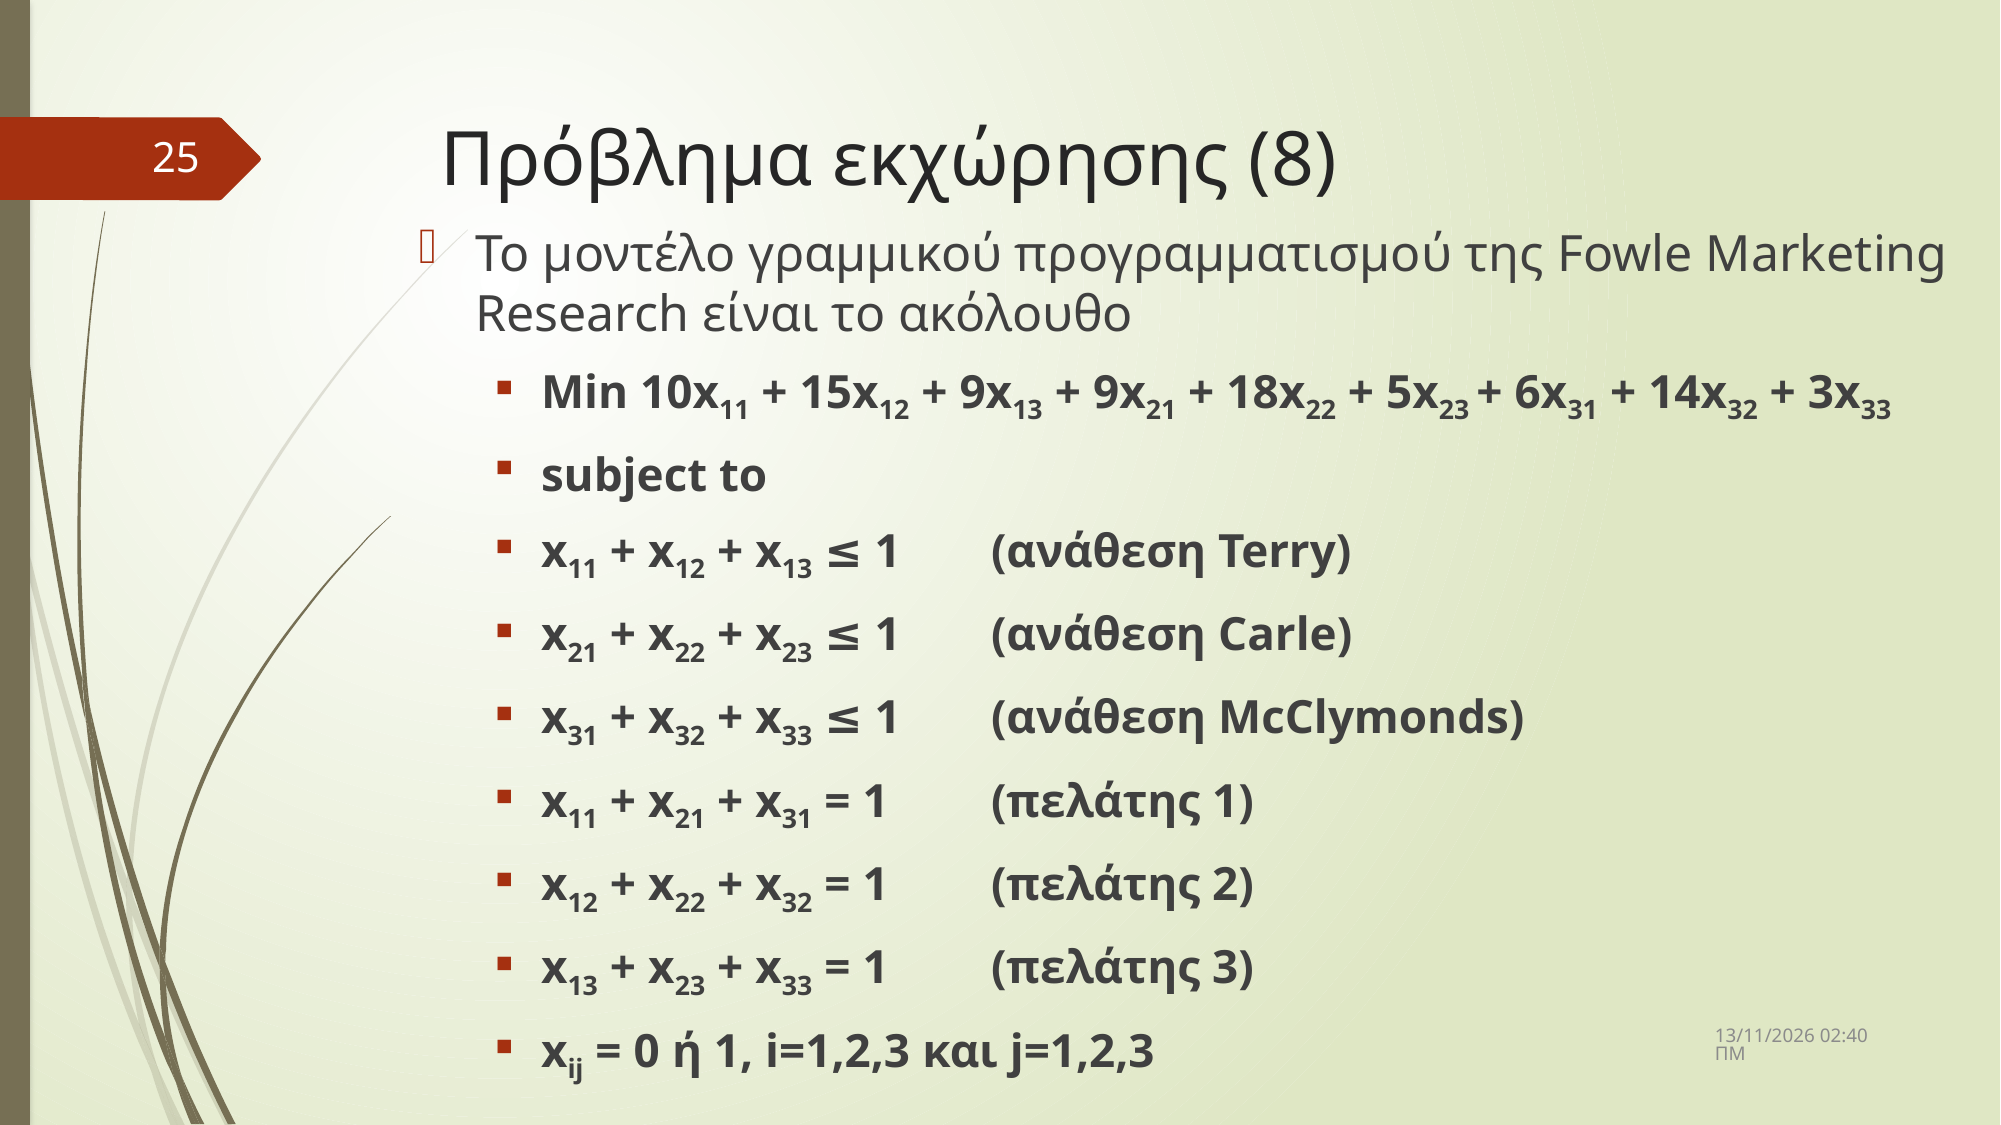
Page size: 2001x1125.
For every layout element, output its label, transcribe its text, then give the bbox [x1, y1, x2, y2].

list Το μοντέλο γραμμικού προγραμματισμού της Fowle Marketing Research είναι το ακόλουθο Min 10x11 + 15x12 + 9x13 + 9x21 + 18x22 + 5x23 + 6x31 + 14x32 + 3x33 subject to x11 + x12 + x13 ≤ 1 (ανάθεση Terry) x21 + x22 + x23 ≤ 1 (ανάθεση Carle) x31 + x32 + x33 ≤ 1 (ανάθεση McClymonds) x11 + x21 + x31 = 1 (πελάτης 1) x12 + x22 + x32 = 1 (πελάτης 2) x13 + x23 + x33 = 1 (πελάτης 3) xij = 0 ή 1, i=1,2,3 και j=1,2,3 [404, 214, 2000, 1125]
title Πρόβλημα εκχώρησης (8) [425, 102, 1888, 214]
slide_number 25 [87, 129, 216, 190]
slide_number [1699, 1005, 1888, 1067]
